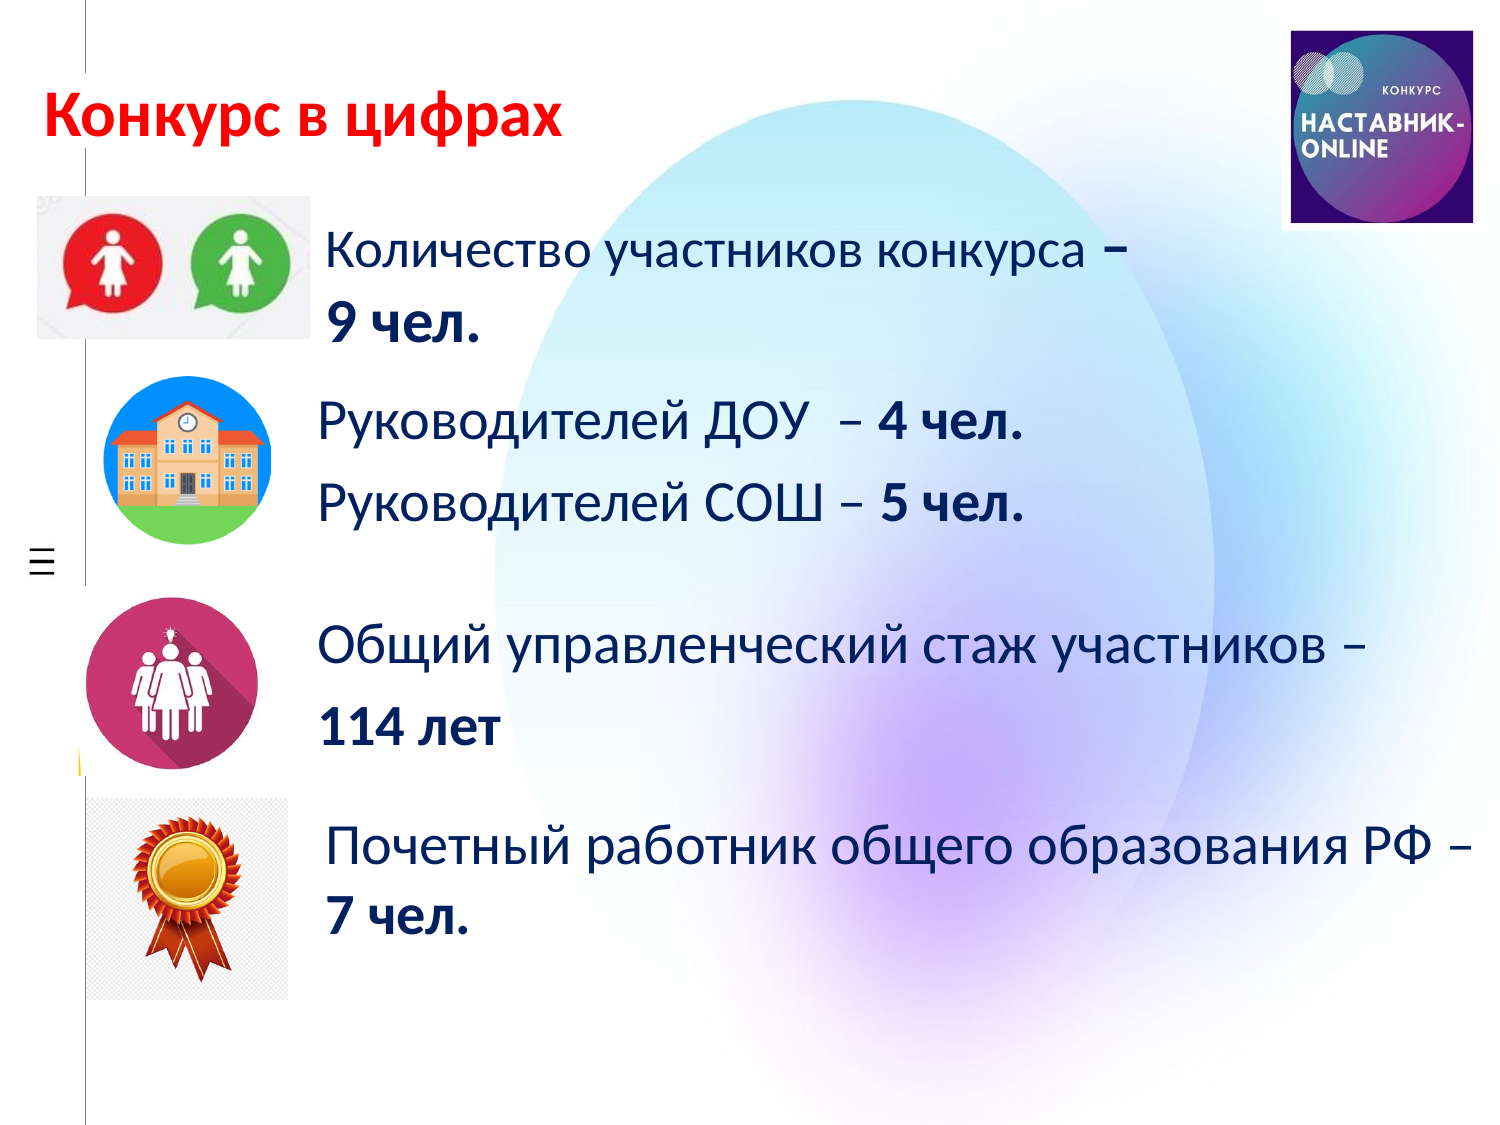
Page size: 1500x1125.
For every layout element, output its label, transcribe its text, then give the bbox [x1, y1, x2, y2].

text_box Конкурс в цифрах [27, 73, 648, 148]
subtitle Общий управленческий стаж участников – 114 лет [302, 662, 1500, 886]
text_box Руководителей ДОУ – 4 чел. Руководителей СОШ – 5 чел. [302, 373, 1500, 662]
text_box Почетный работник общего образования РФ – 7 чел. [310, 798, 1500, 1087]
title Количество участников конкурса – 9 чел. [310, 197, 1500, 373]
picture [0, 0, 1500, 1125]
